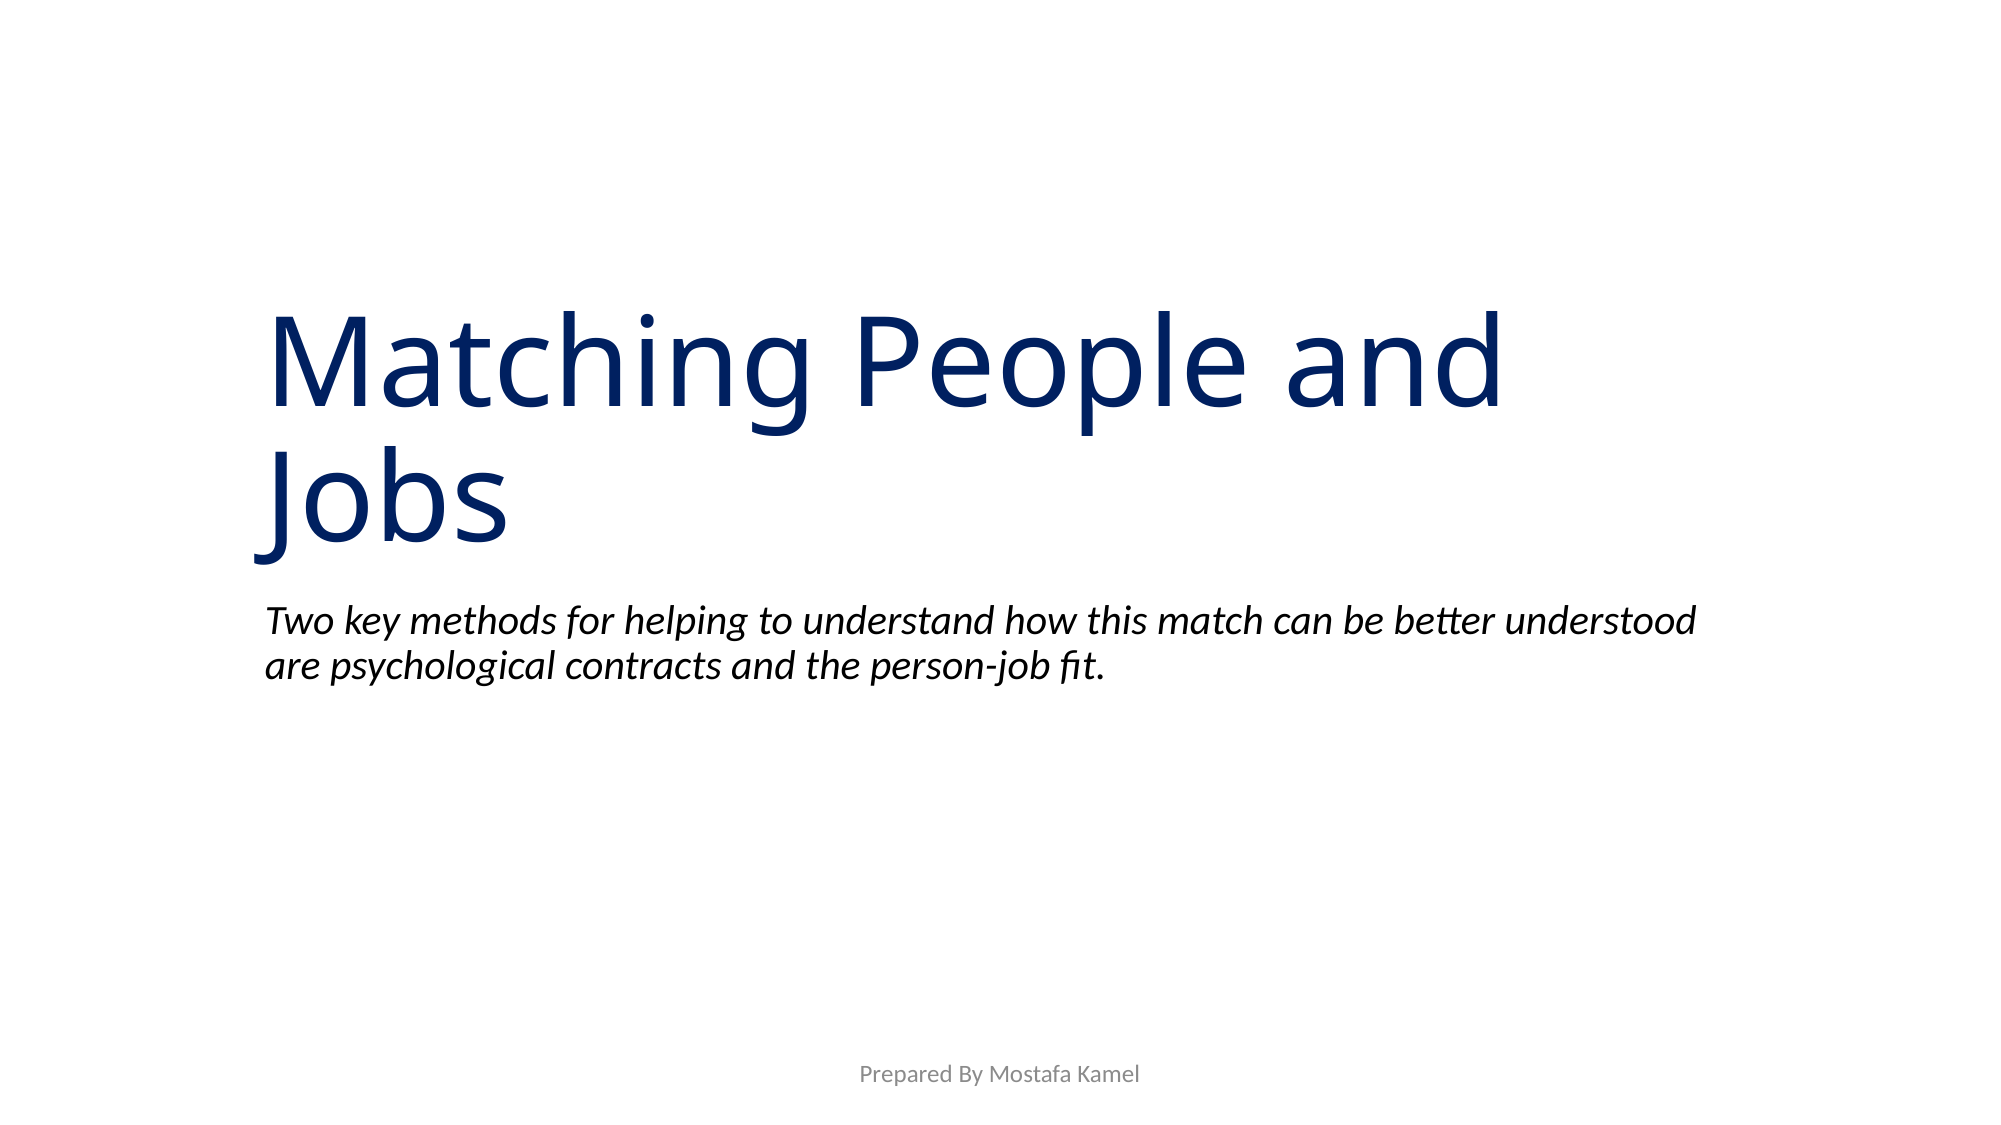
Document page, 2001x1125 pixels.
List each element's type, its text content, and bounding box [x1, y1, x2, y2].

footer Prepared By Mostafa Kamel [662, 1042, 1338, 1103]
title Matching People and Jobs [249, 184, 1750, 576]
subtitle Two key methods for helping to understand how this match can be better understood are psychological contracts and the person-job fit. [249, 590, 1750, 863]
